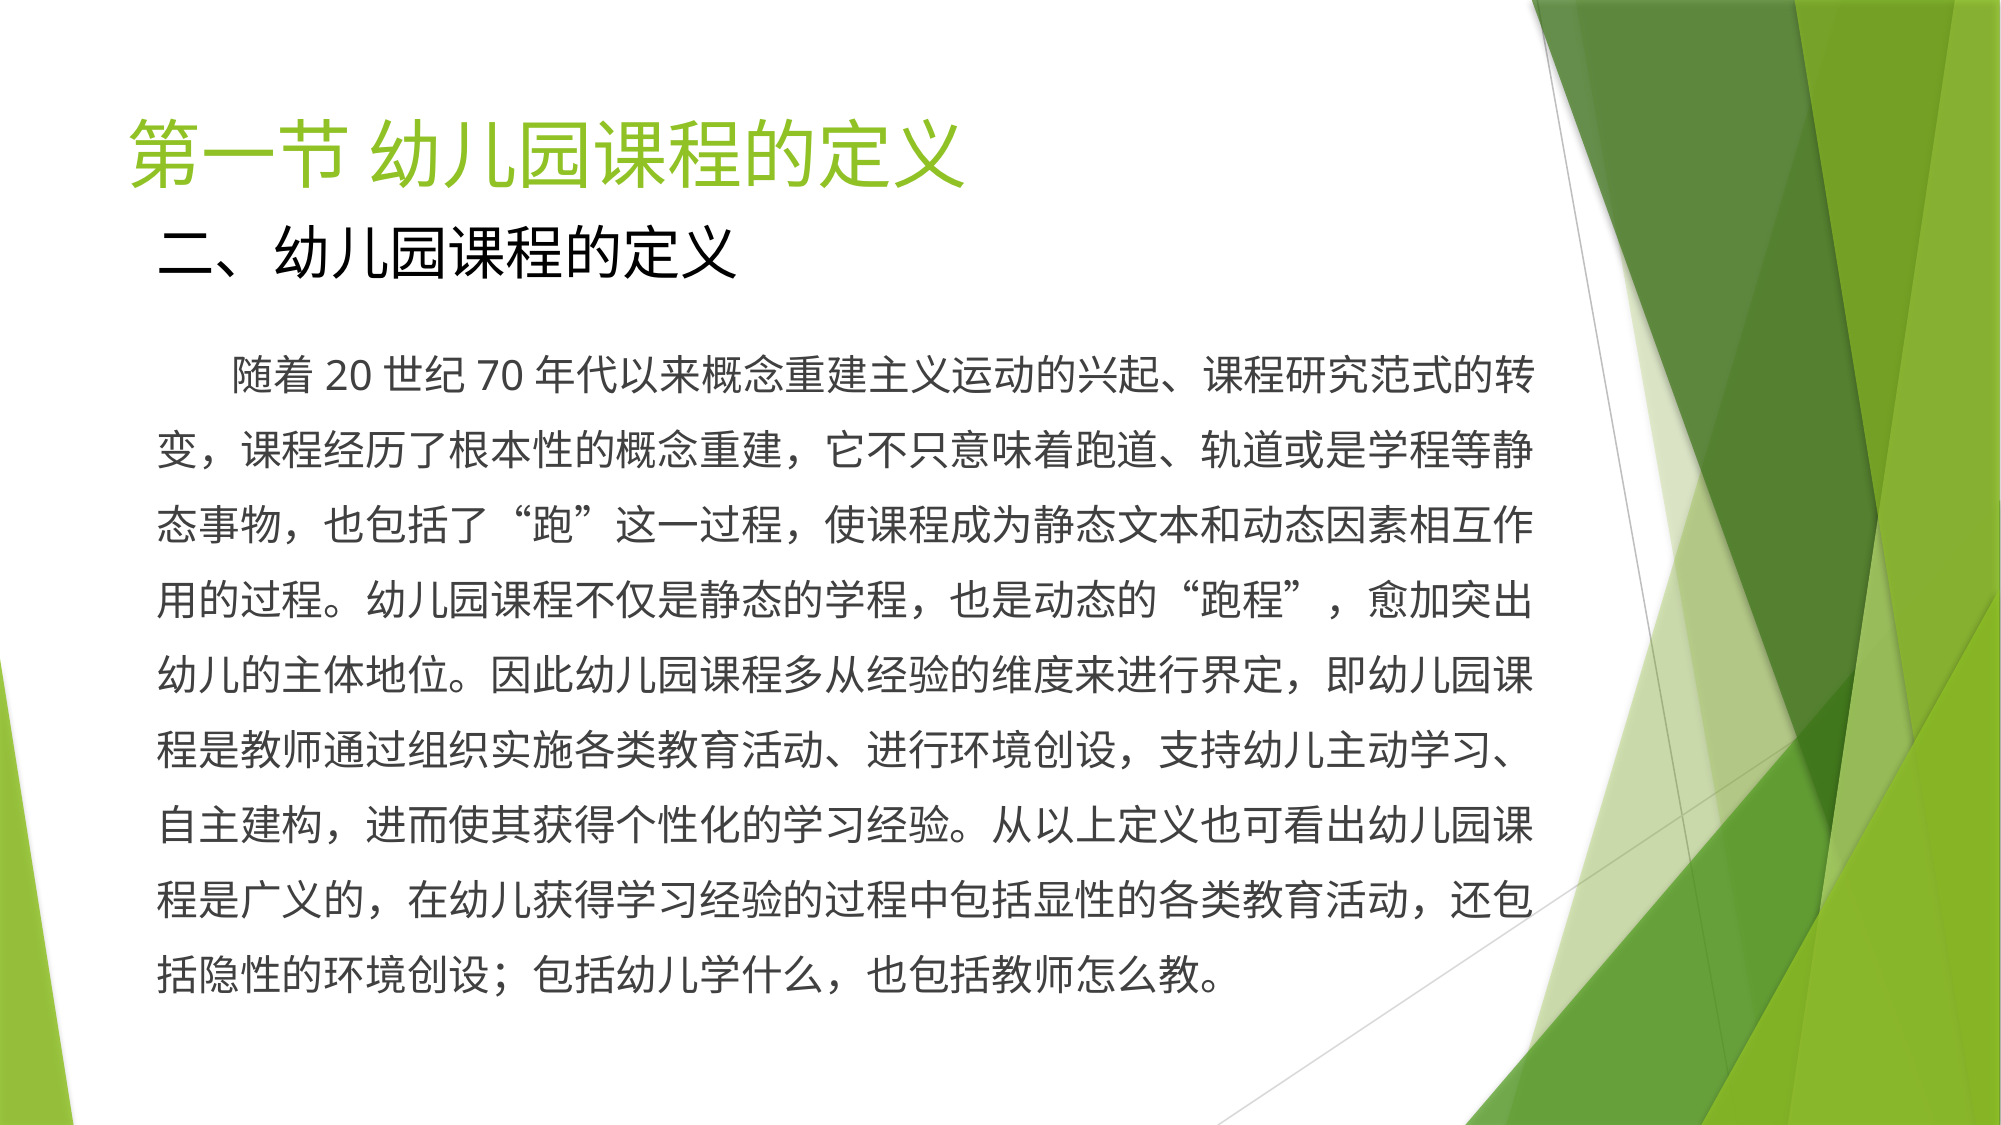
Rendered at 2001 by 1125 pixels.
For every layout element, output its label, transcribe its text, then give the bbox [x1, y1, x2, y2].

list 随着20世纪70年代以来概念重建主义运动的兴起、课程研究范式的转变，课程经历了根本性的概念重建，它不只意味着跑道、轨道或是学程等静态事物，也包括了“跑”这一过程，使课程成为静态文本和动态因素相互作用的过程。幼儿园课程不仅是静态的学程，也是动态的“跑程”，愈加突出幼儿的主体地位。因此幼儿园课程多从经验的维度来进行界定，即幼儿园课程是教师通过组织实施各类教育活动、进行环境创设，支持幼儿主动学习、自主建构，进而使其获得个性化的学习经验。从以上定义也可看出幼儿园课程是广义的，在幼儿获得学习经验的过程中包括显性的各类教育活动，还包括隐性的环境创设；包括幼儿学什么，也包括教师怎么教。 [141, 316, 1552, 1012]
title 第一节 幼儿园课程的定义 [111, 99, 1522, 317]
text_box 二、幼儿园课程的定义 [141, 208, 1031, 294]
